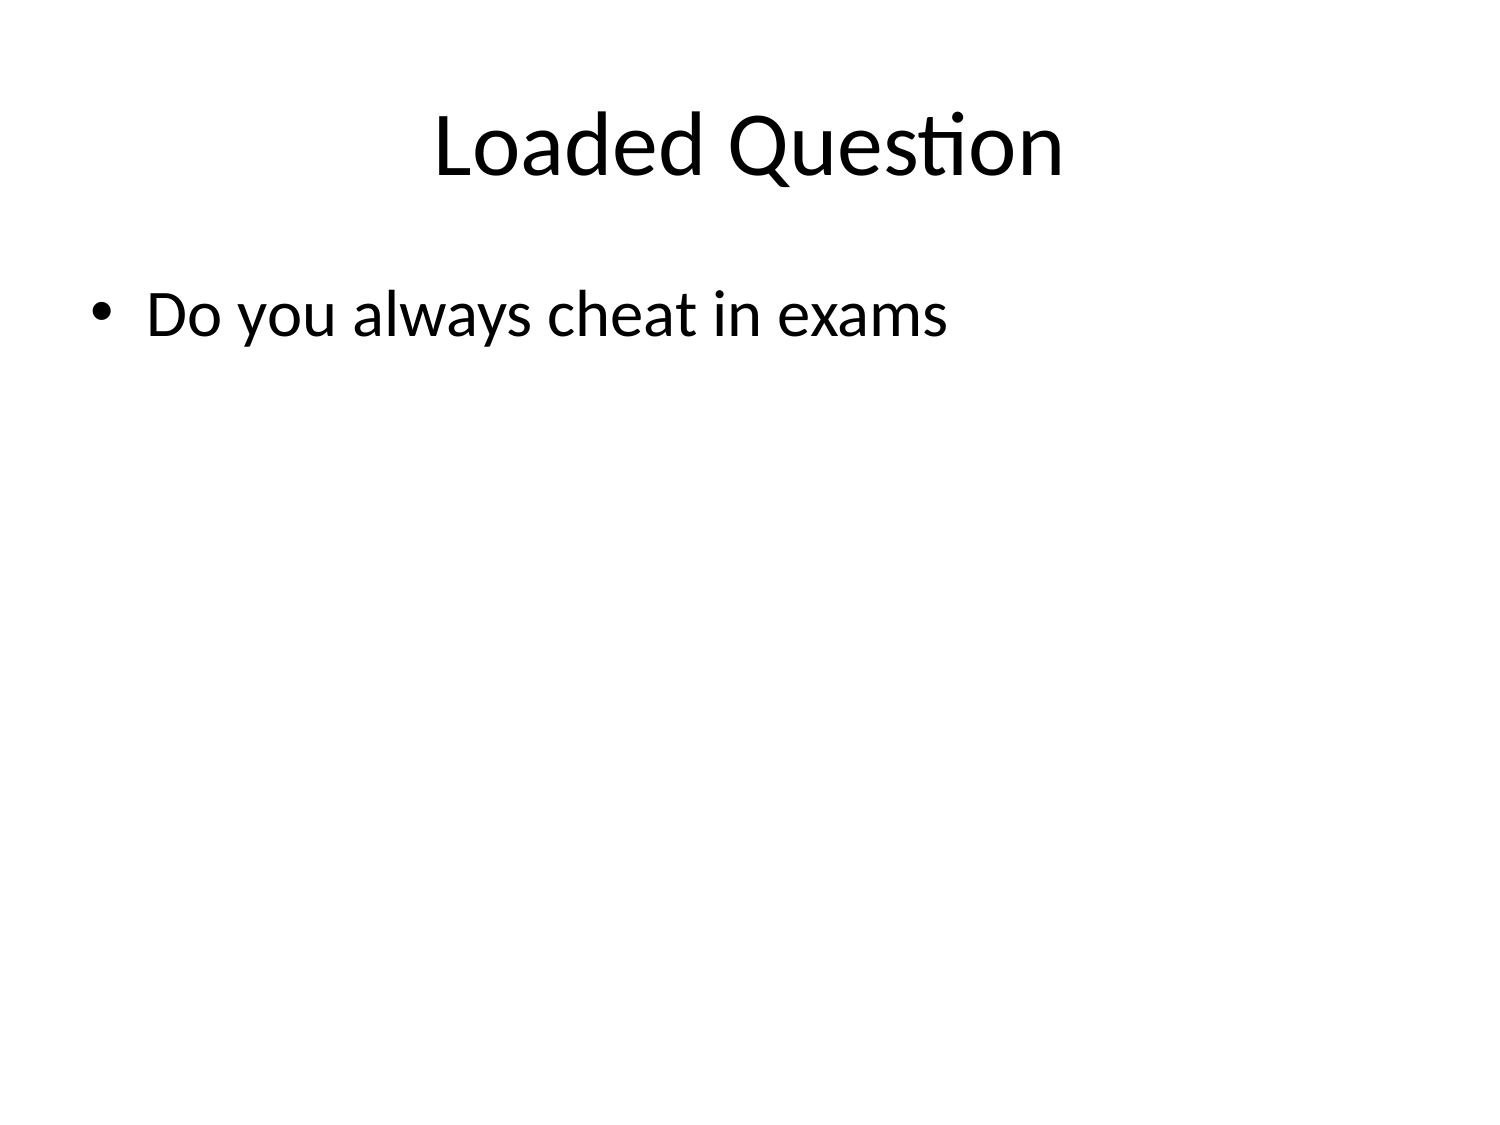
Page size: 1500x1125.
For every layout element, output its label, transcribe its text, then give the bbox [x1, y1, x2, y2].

list Do you always cheat in exams [75, 262, 1425, 1005]
title Loaded Question [75, 45, 1425, 233]
